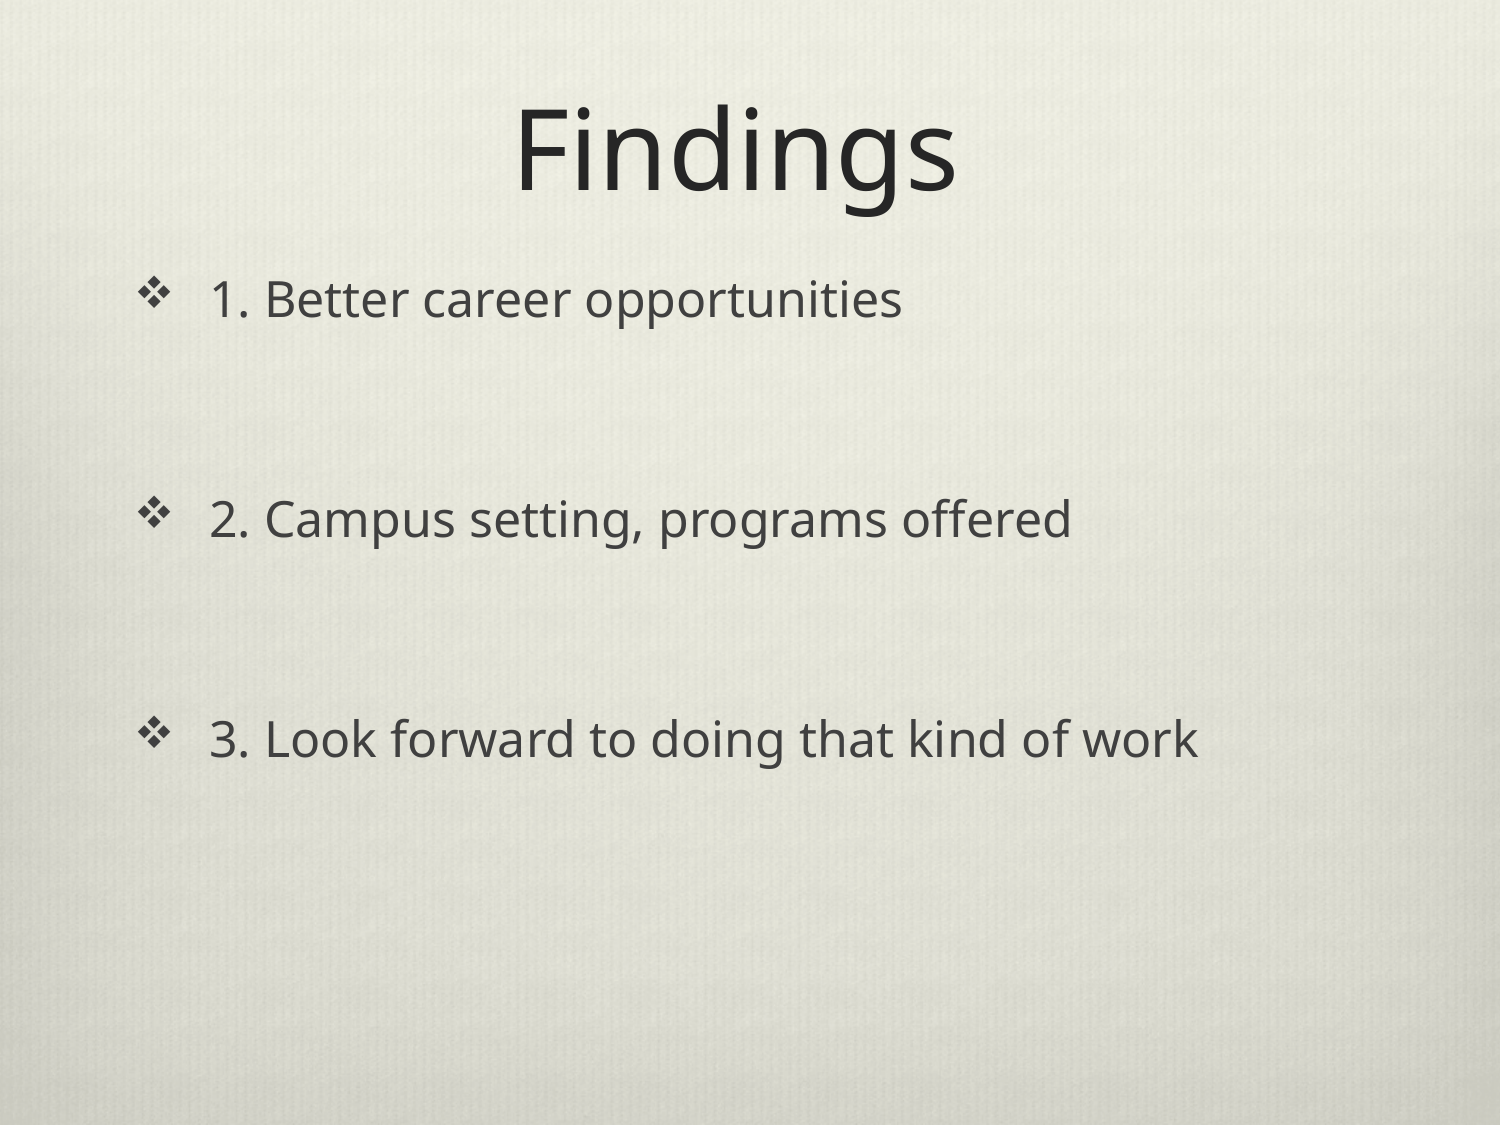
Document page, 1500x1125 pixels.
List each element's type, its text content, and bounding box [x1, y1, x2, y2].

list 1. Better career opportunities 2. Campus setting, programs offered 3. Look forward to doing that kind of work [119, 260, 1381, 1011]
title Findings [119, 51, 1381, 240]
